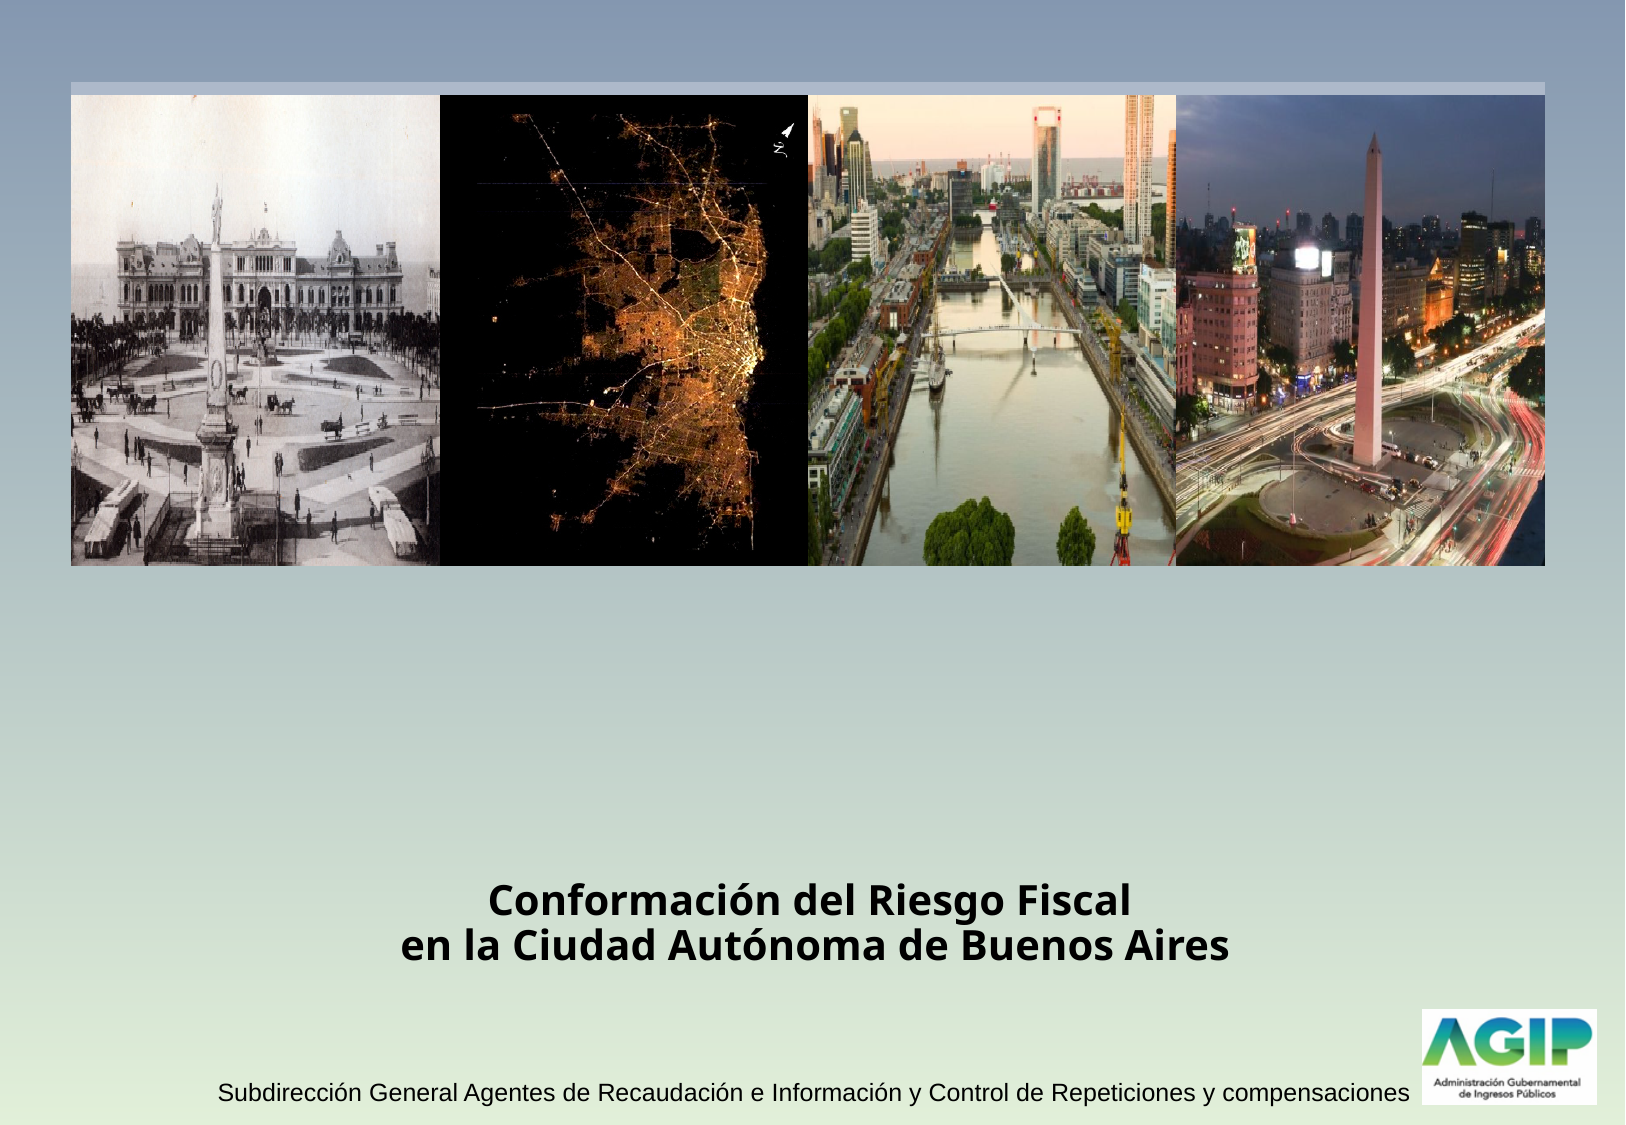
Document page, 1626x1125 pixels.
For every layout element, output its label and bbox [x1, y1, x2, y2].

text_box [70, 88, 1597, 1112]
